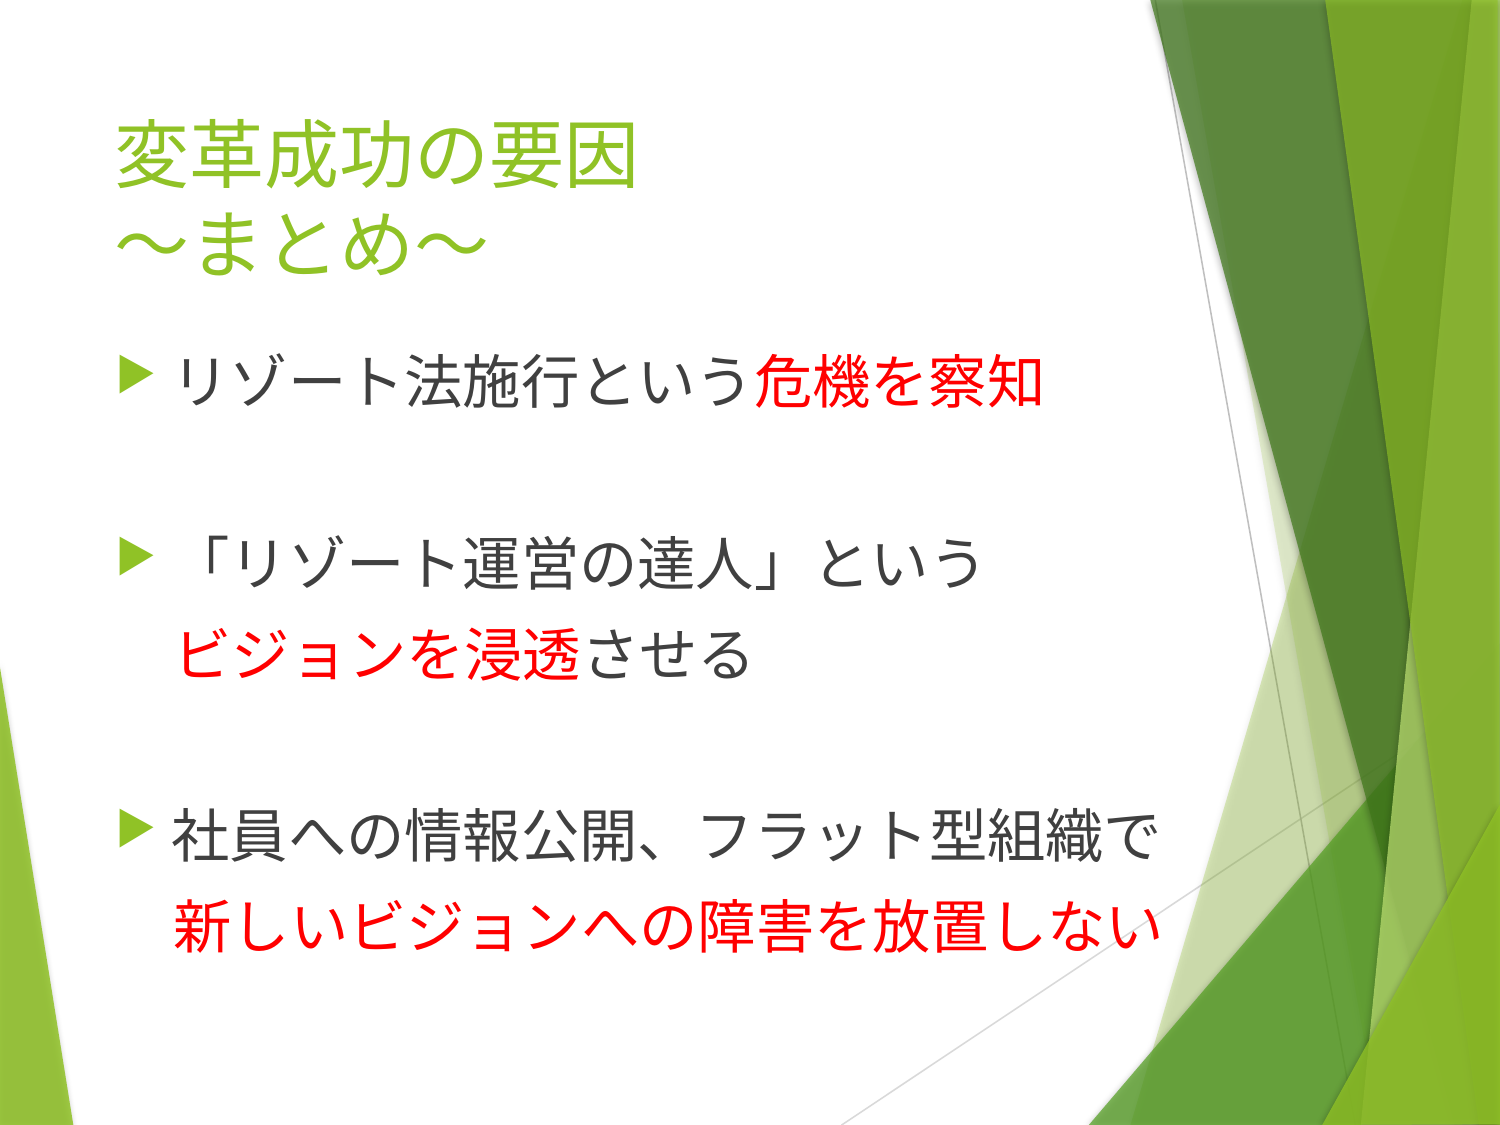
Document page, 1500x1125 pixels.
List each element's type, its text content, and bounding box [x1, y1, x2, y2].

list リゾート法施行という危機を察知 「リゾート運営の達人」という ビジョンを浸透させる 社員への情報公開、フラット型組織で 新しいビジョンへの障害を放置しない [100, 338, 1211, 975]
title 変革成功の要因 ～まとめ～ [99, 99, 1142, 317]
